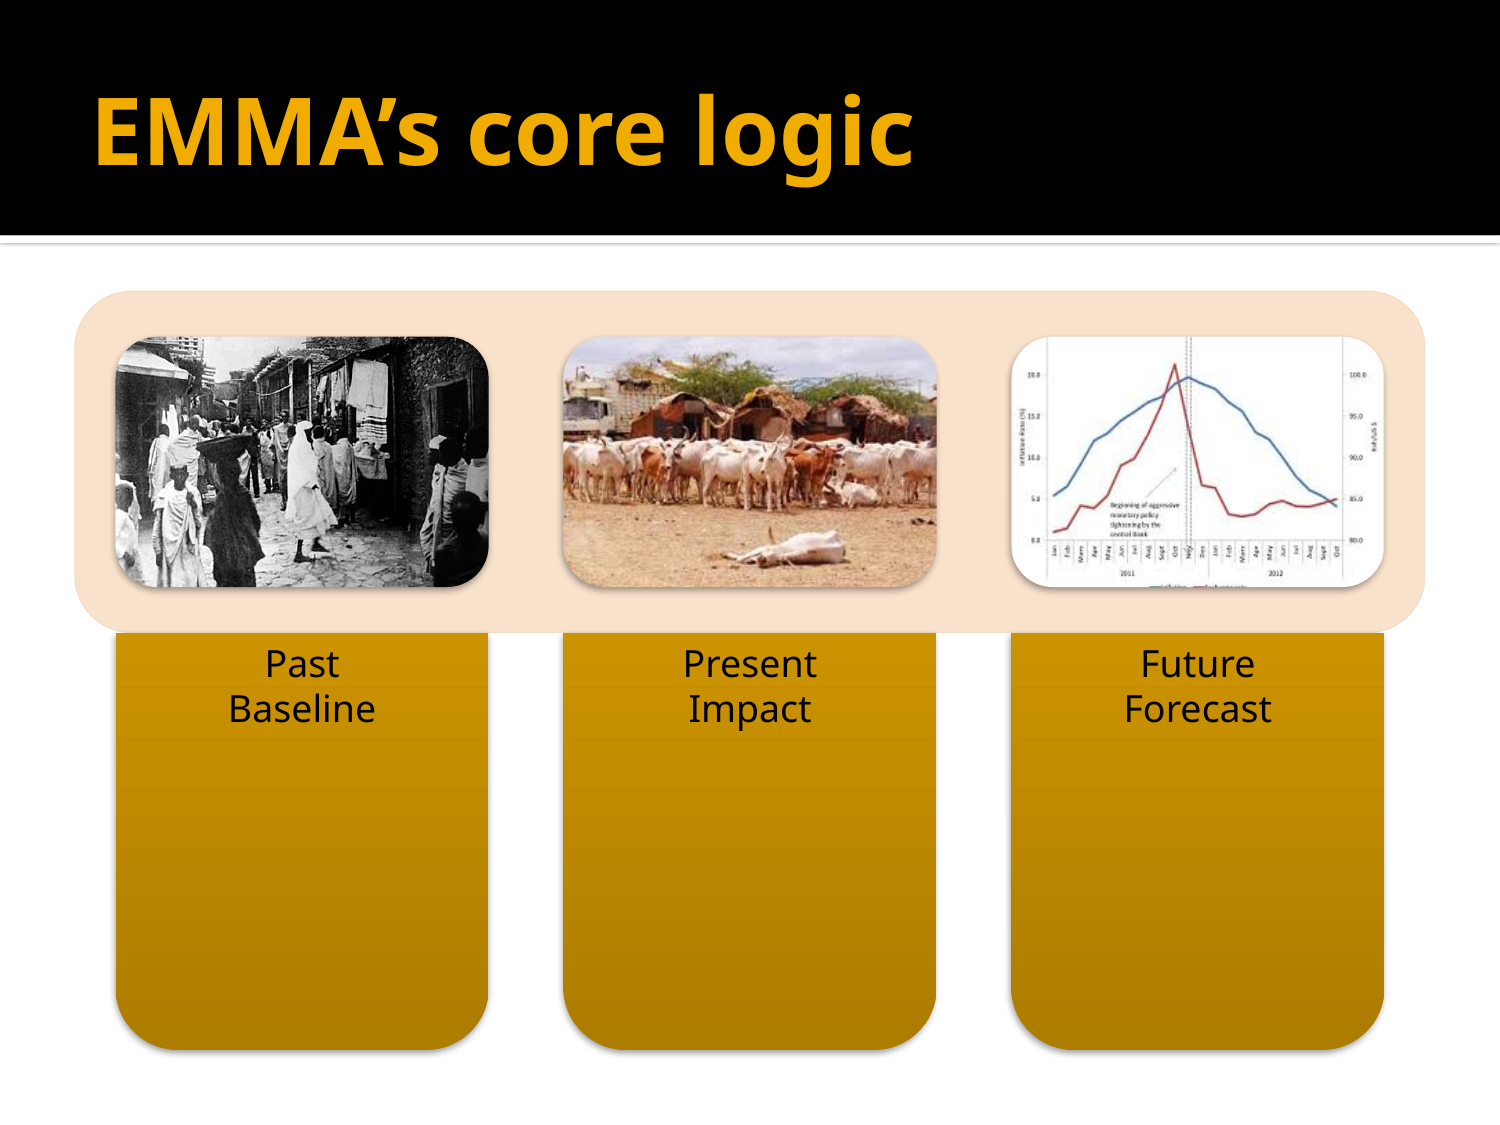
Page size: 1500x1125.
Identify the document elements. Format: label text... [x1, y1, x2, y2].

title EMMA’s core logic [75, 25, 1425, 231]
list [74, 291, 1425, 1050]
